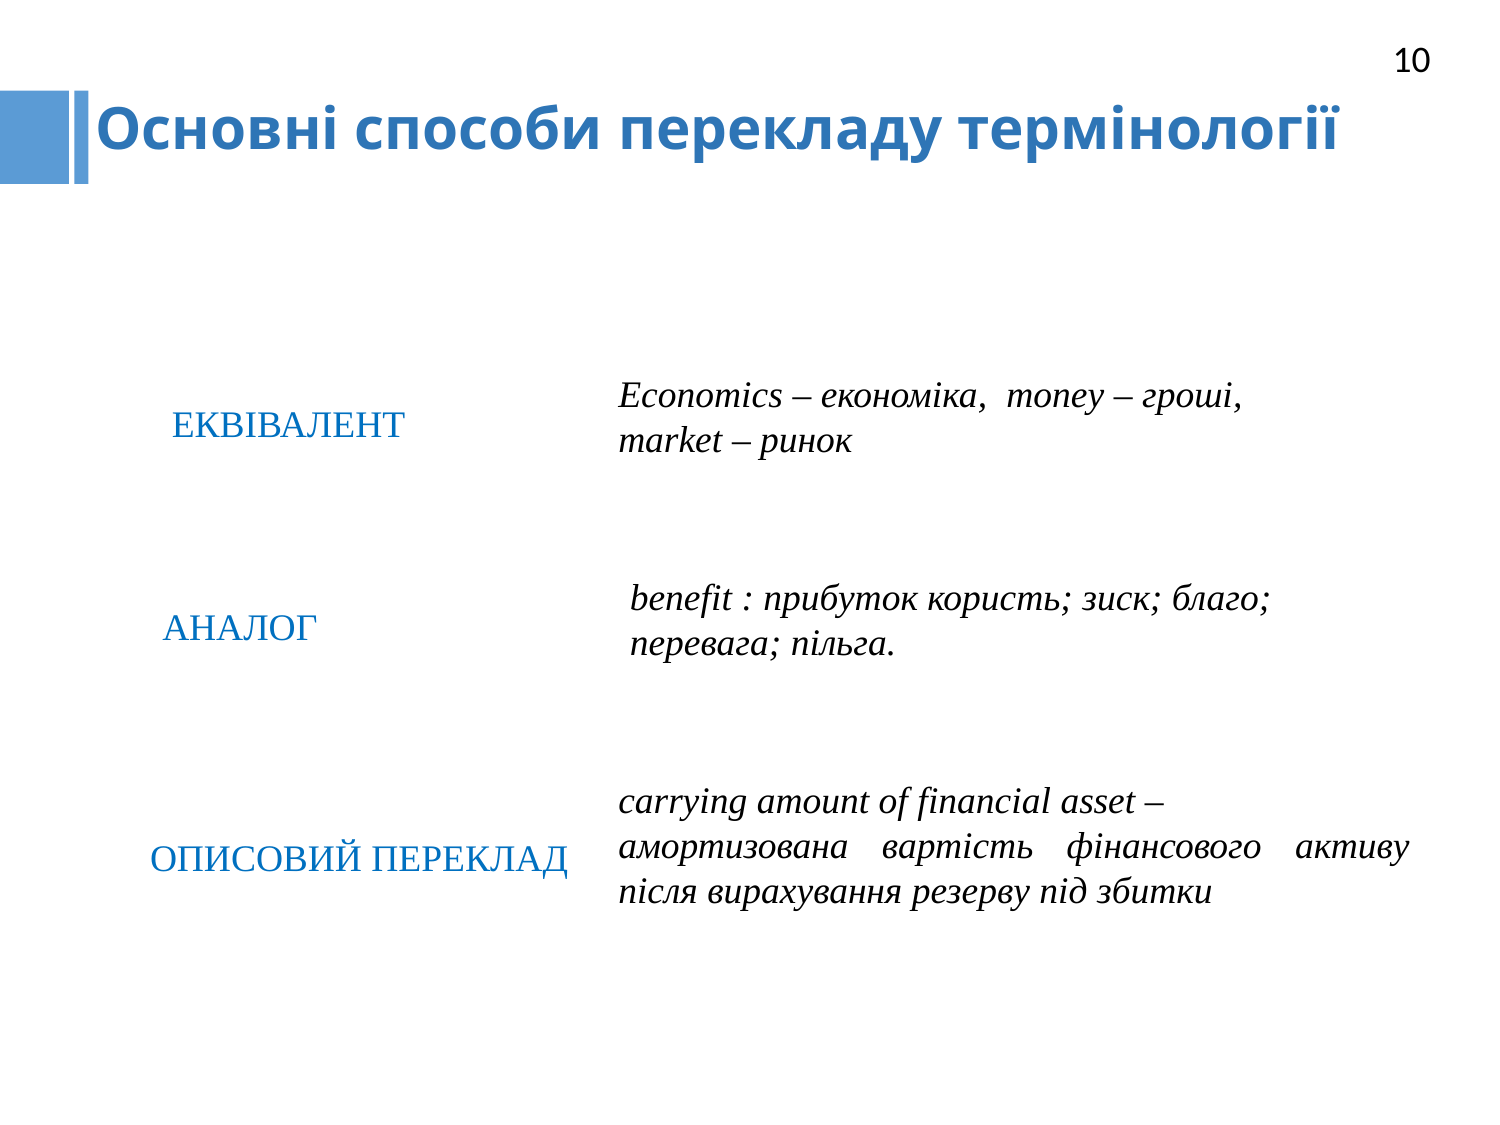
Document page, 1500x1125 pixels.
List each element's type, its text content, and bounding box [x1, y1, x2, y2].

text_box Economics – економіка, money – гроші, market – ринок [603, 362, 1390, 468]
text_box АНАЛОГ [147, 595, 333, 656]
text_box ЕКВІВАЛЕНТ [147, 392, 421, 453]
text_box carrying amount of financial asset – амортизована вартість фінансового активу після вирахування резерву під збитки [603, 768, 1425, 919]
text_box benefit : прибуток користь; зиск; благо; перевага; пільга. [615, 565, 1366, 671]
text_box 10 [1236, 27, 1446, 88]
text_box Основні способи перекладу термінології [81, 83, 1500, 169]
text_box ОПИСОВИЙ ПЕРЕКЛАД [135, 826, 584, 886]
